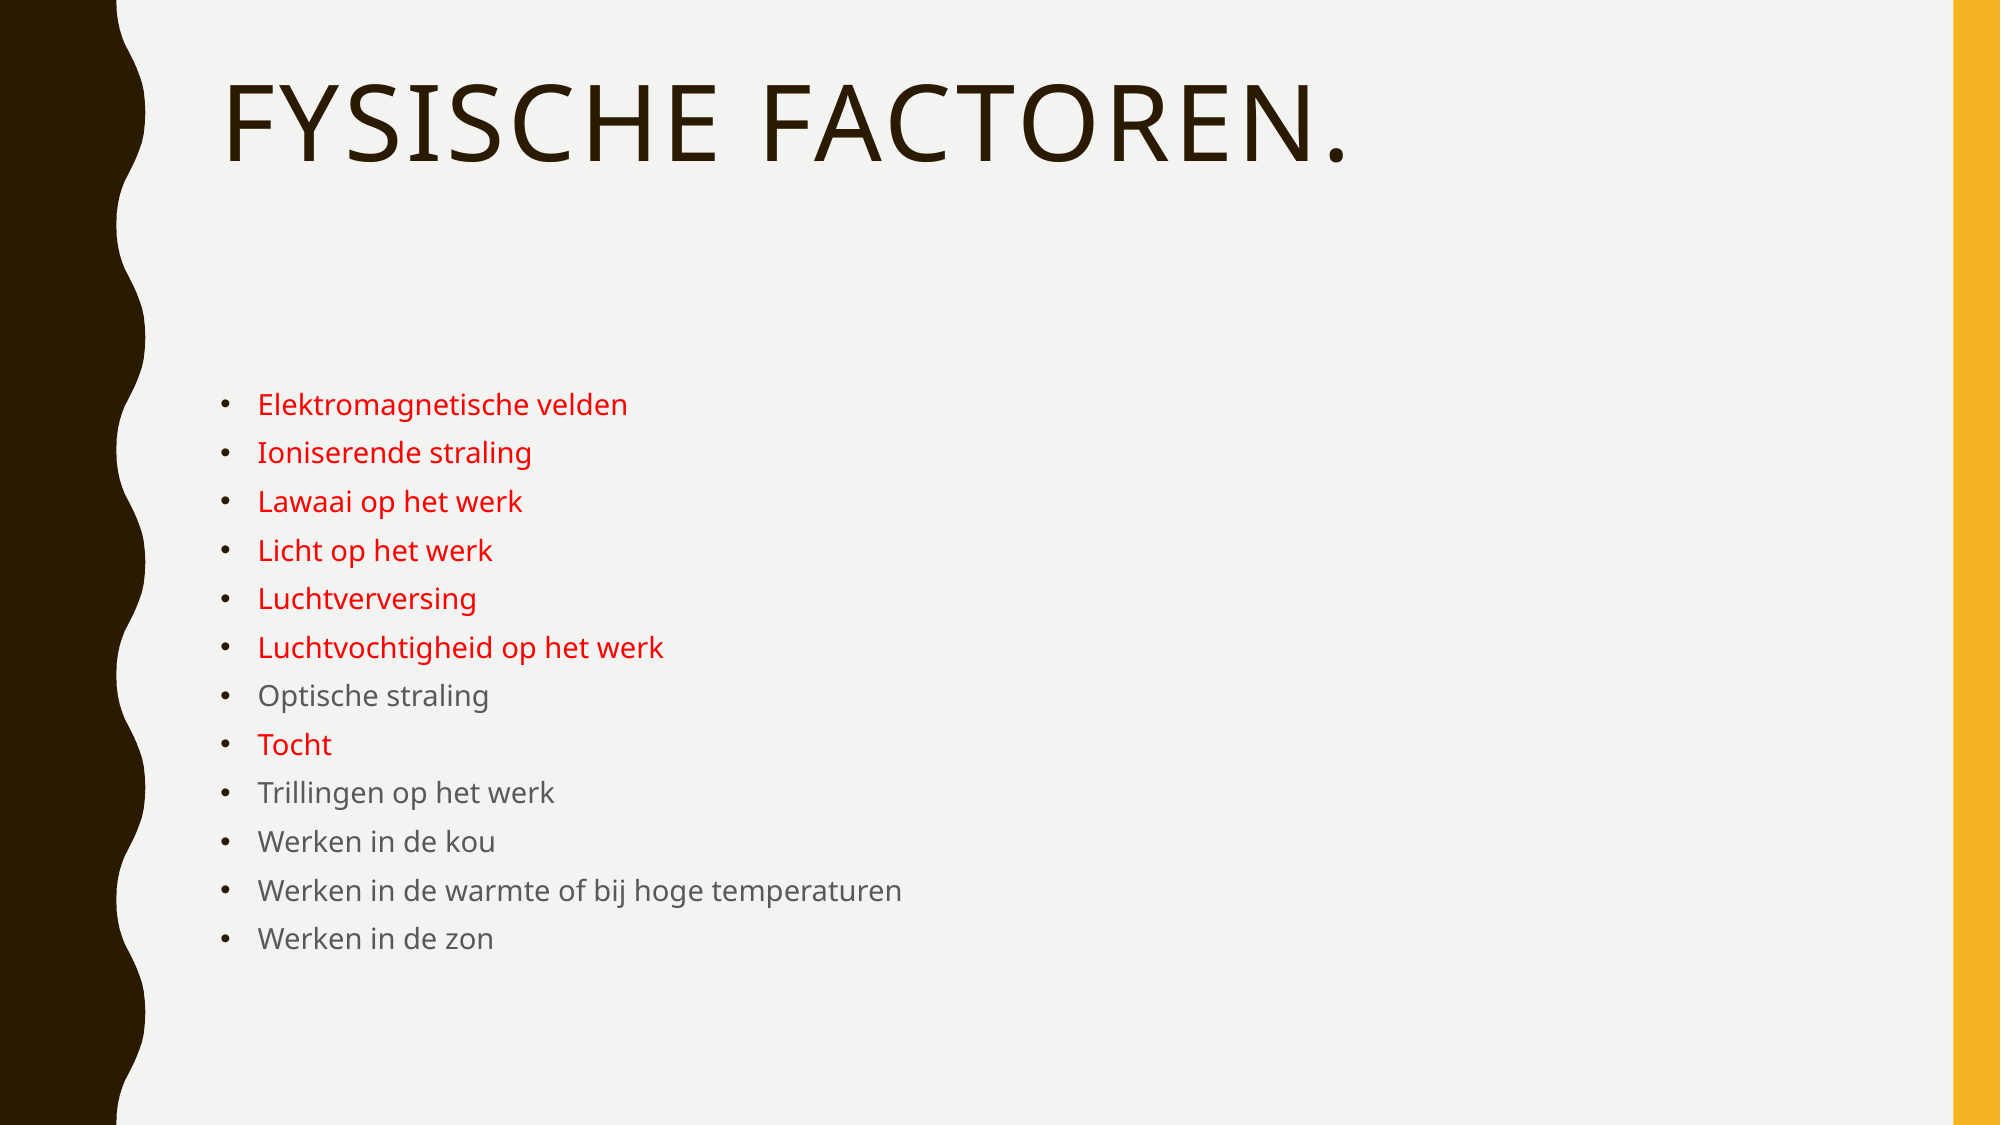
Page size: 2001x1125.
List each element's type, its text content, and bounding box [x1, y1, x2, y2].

list Elektromagnetische velden Ioniserende straling Lawaai op het werk Licht op het werk Luchtverversing Luchtvochtigheid op het werk Optische straling Tocht Trillingen op het werk Werken in de kou Werken in de warmte of bij hoge temperaturen Werken in de zon [205, 375, 1875, 965]
title Fysische factoren. [205, 62, 1875, 308]
